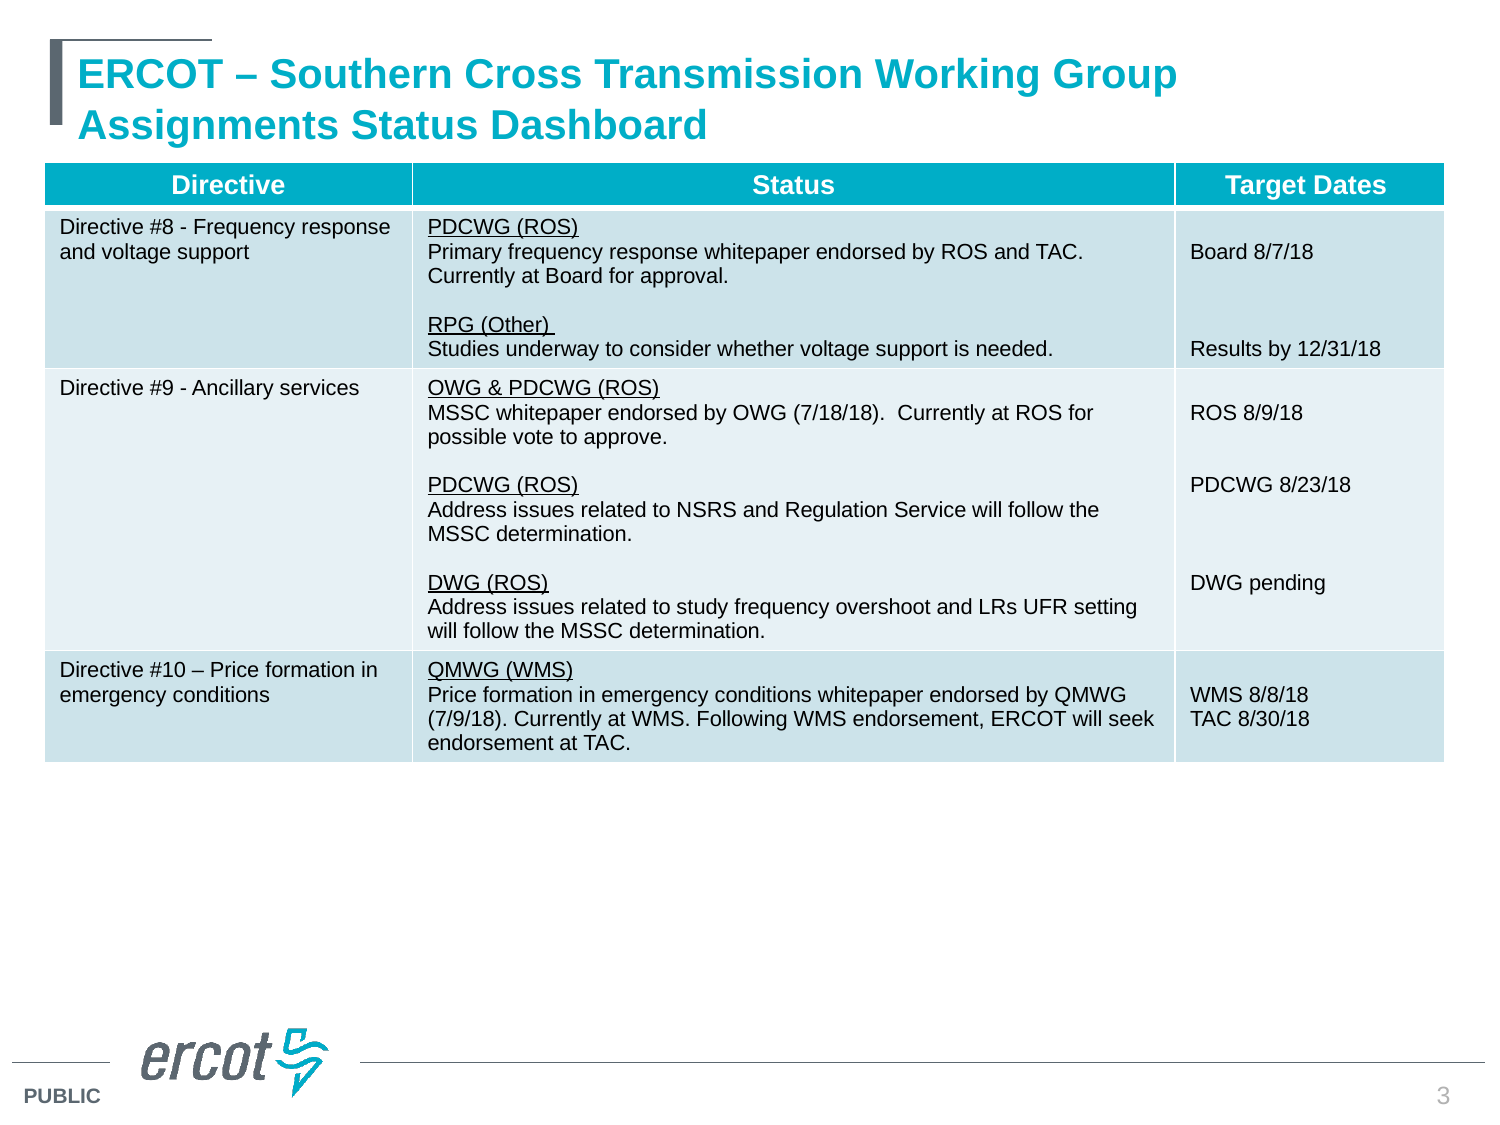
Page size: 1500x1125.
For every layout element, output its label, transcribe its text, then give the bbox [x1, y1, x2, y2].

picture [137, 1024, 332, 1100]
table_cell WMS 8/8/18 TAC 8/30/18 [1176, 651, 1444, 762]
title ERCOT – Southern Cross Transmission Working Group Assignments Status Dashboard [62, 39, 1450, 125]
table_cell PDCWG (ROS) Primary frequency response whitepaper endorsed by ROS and TAC. Currently at Board for approval. RPG (Other) Studies underway to consider whether voltage support is needed. [413, 211, 1174, 368]
table_cell Directive #9 - Ancillary services [45, 369, 412, 650]
table_header Target Dates [1176, 163, 1444, 205]
table_header Directive [45, 163, 412, 205]
table_cell Board 8/7/18 Results by 12/31/18 [1176, 211, 1444, 368]
table_cell OWG & PDCWG (ROS) MSSC whitepaper endorsed by OWG (7/18/18). Currently at ROS for possible vote to approve. PDCWG (ROS) Address issues related to NSRS and Regulation Service will follow the MSSC determination. DWG (ROS) Address issues related to study frequency overshoot and LRs UFR setting will follow the MSSC determination. [413, 369, 1174, 650]
table_cell ROS 8/9/18 PDCWG 8/23/18 DWG pending [1176, 369, 1444, 650]
table_header Status [413, 163, 1174, 205]
table_cell Directive #10 – Price formation in emergency conditions [45, 651, 412, 762]
slide_number 3 [1400, 1076, 1488, 1113]
table_cell Directive #8 - Frequency response and voltage support [45, 211, 412, 368]
table_cell QMWG (WMS) Price formation in emergency conditions whitepaper endorsed by QMWG (7/9/18). Currently at WMS. Following WMS endorsement, ERCOT will seek endorsement at TAC. [413, 651, 1174, 762]
